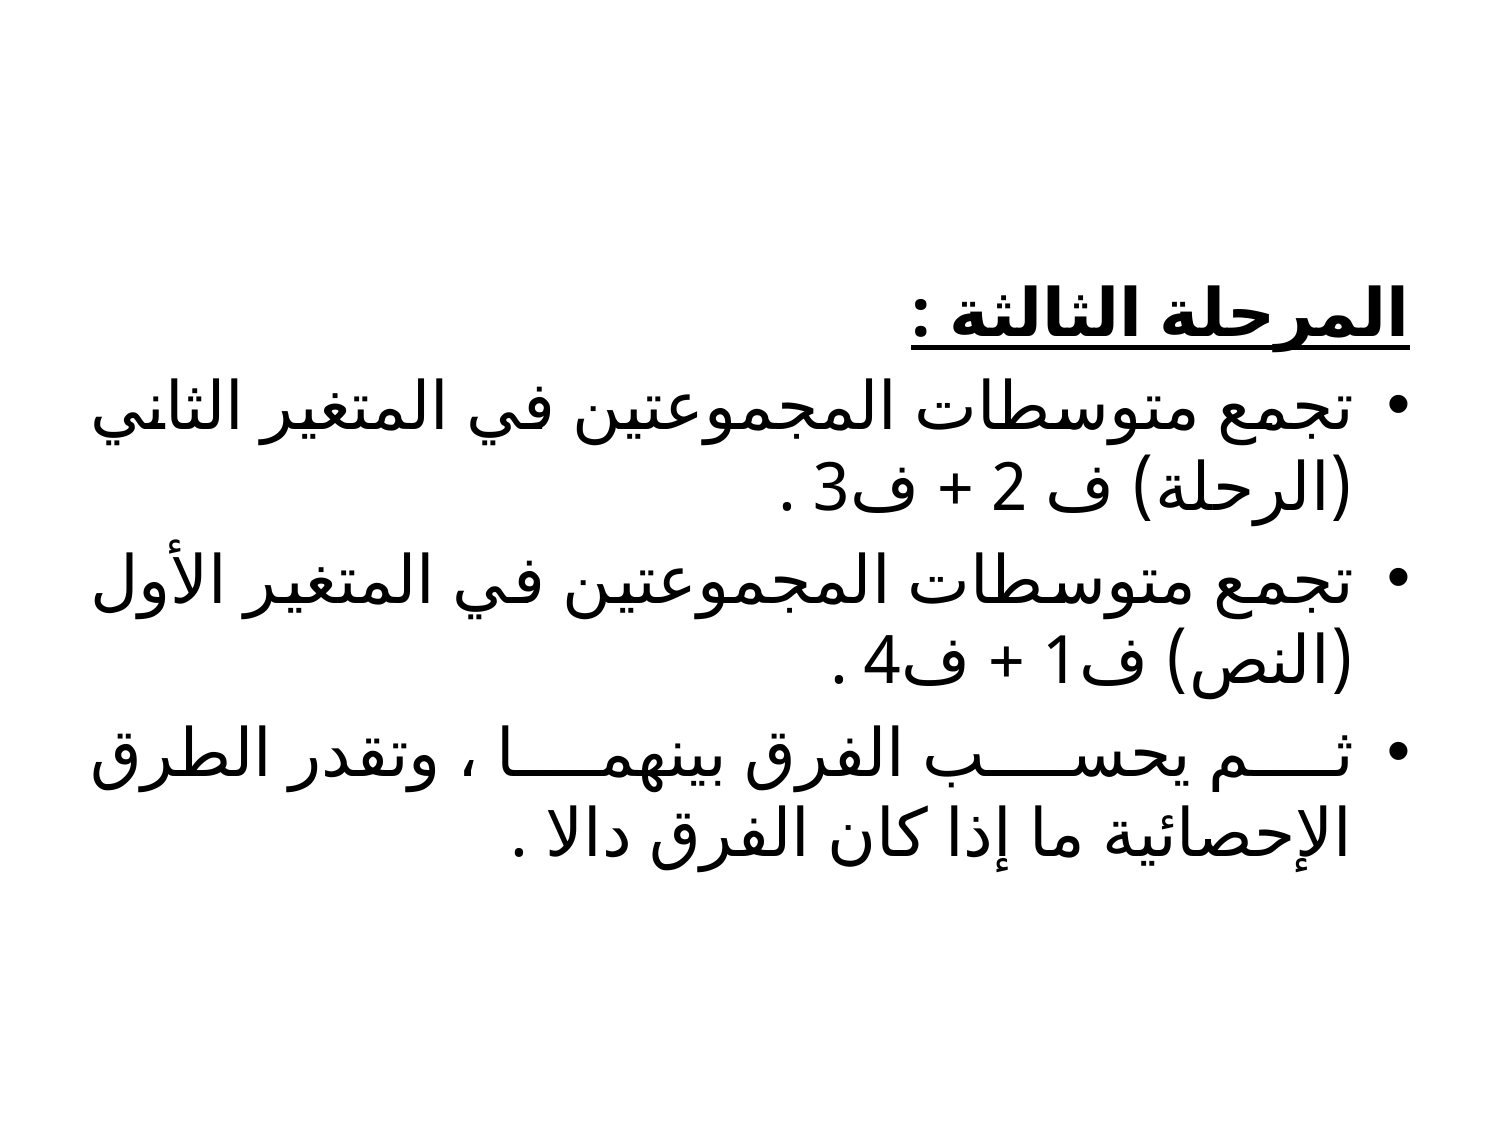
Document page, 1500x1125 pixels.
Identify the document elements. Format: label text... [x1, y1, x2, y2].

list المرحلة الثالثة : تجمع متوسطات المجموعتين في المتغير الثاني (الرحلة) ف 2 + ف3 . تجمع متوسطات المجموعتين في المتغير الأول (النص) ف1 + ف4 . ثم يحسب الفرق بينهما ، وتقدر الطرق الإحصائية ما إذا كان الفرق دالا . [75, 262, 1425, 1005]
